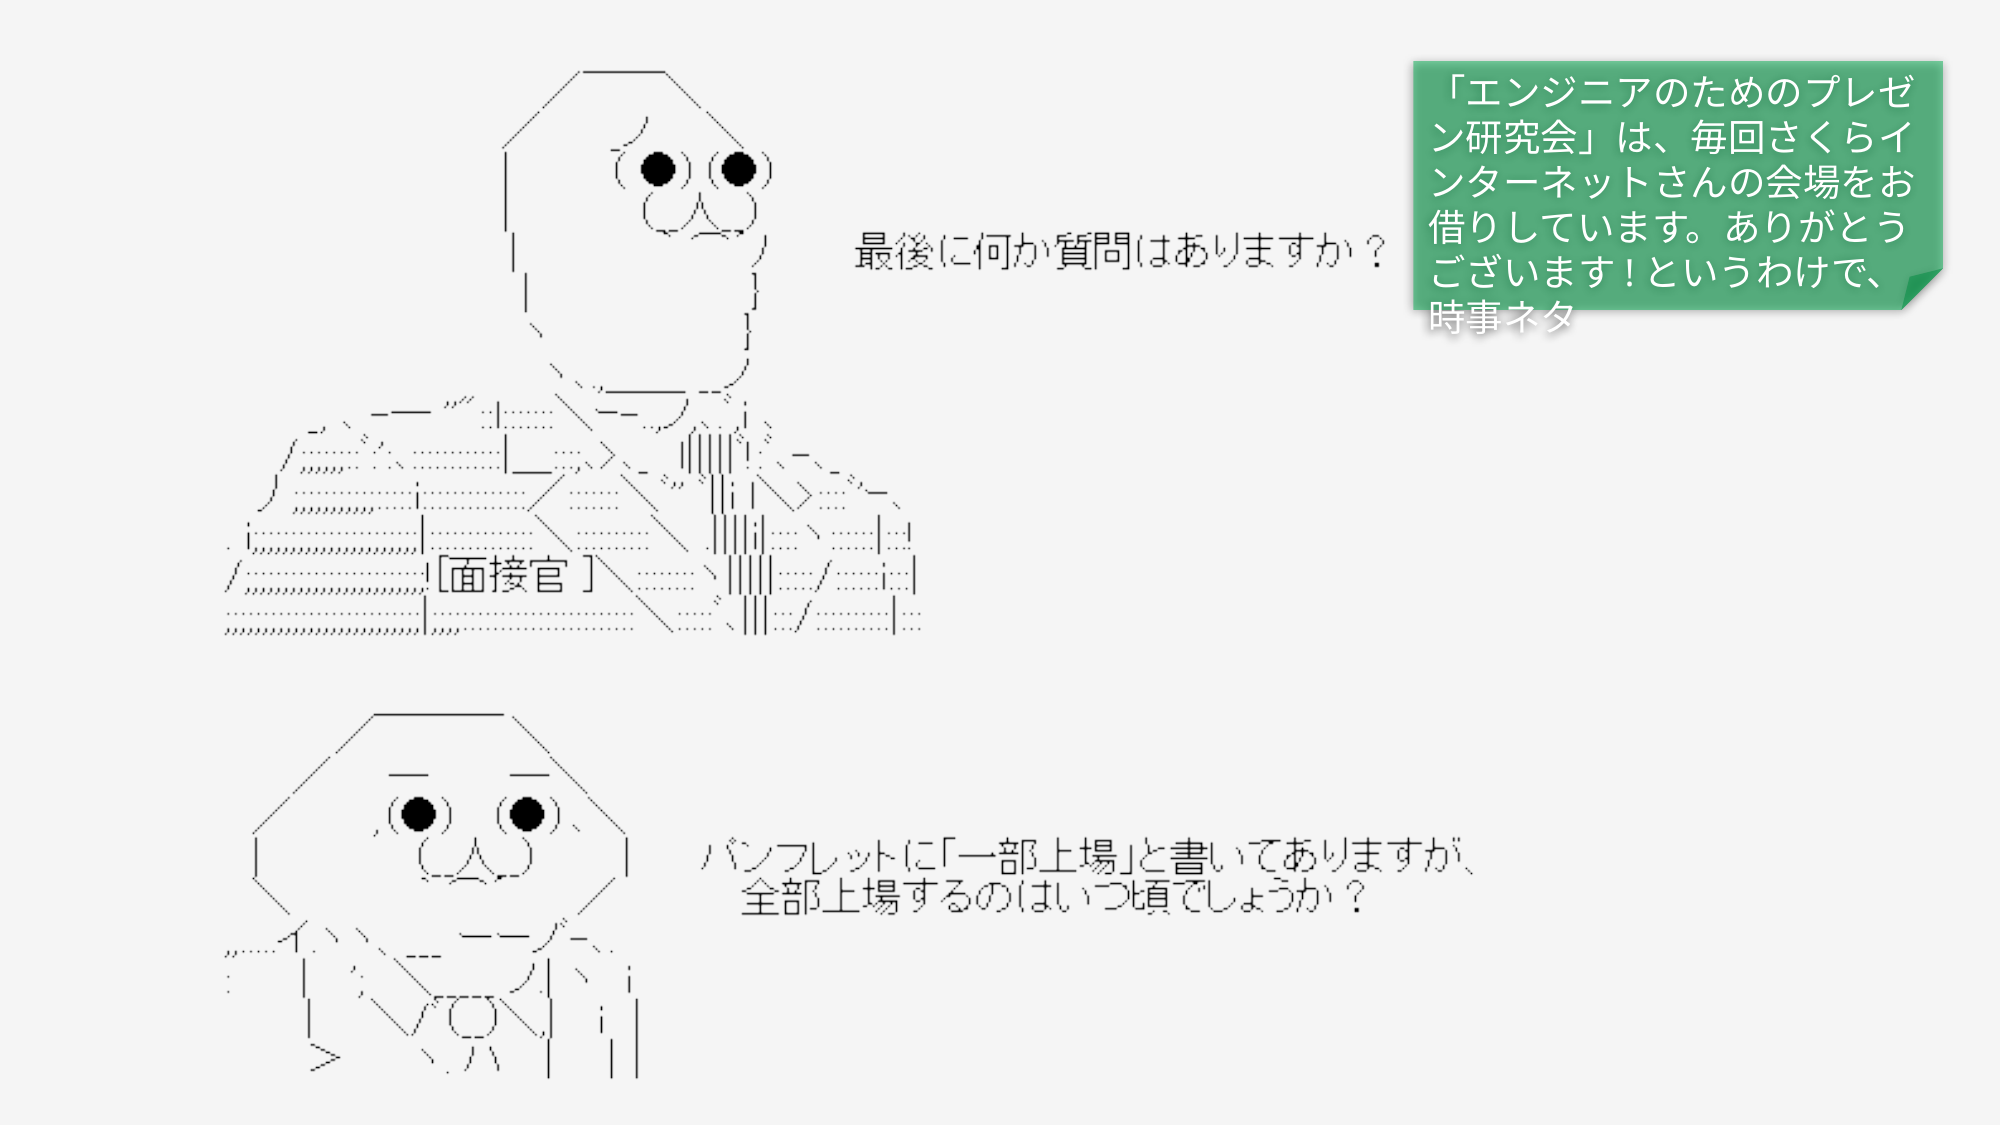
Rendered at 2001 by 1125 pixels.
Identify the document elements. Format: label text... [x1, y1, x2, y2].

picture [195, 59, 1534, 1125]
text_box 「エンジニアのためのプレゼン研究会」は、毎回さくらインターネットさんの会場をお借りしています。ありがとうございます!というわけで、時事ネタ [1534, 61, 1943, 310]
